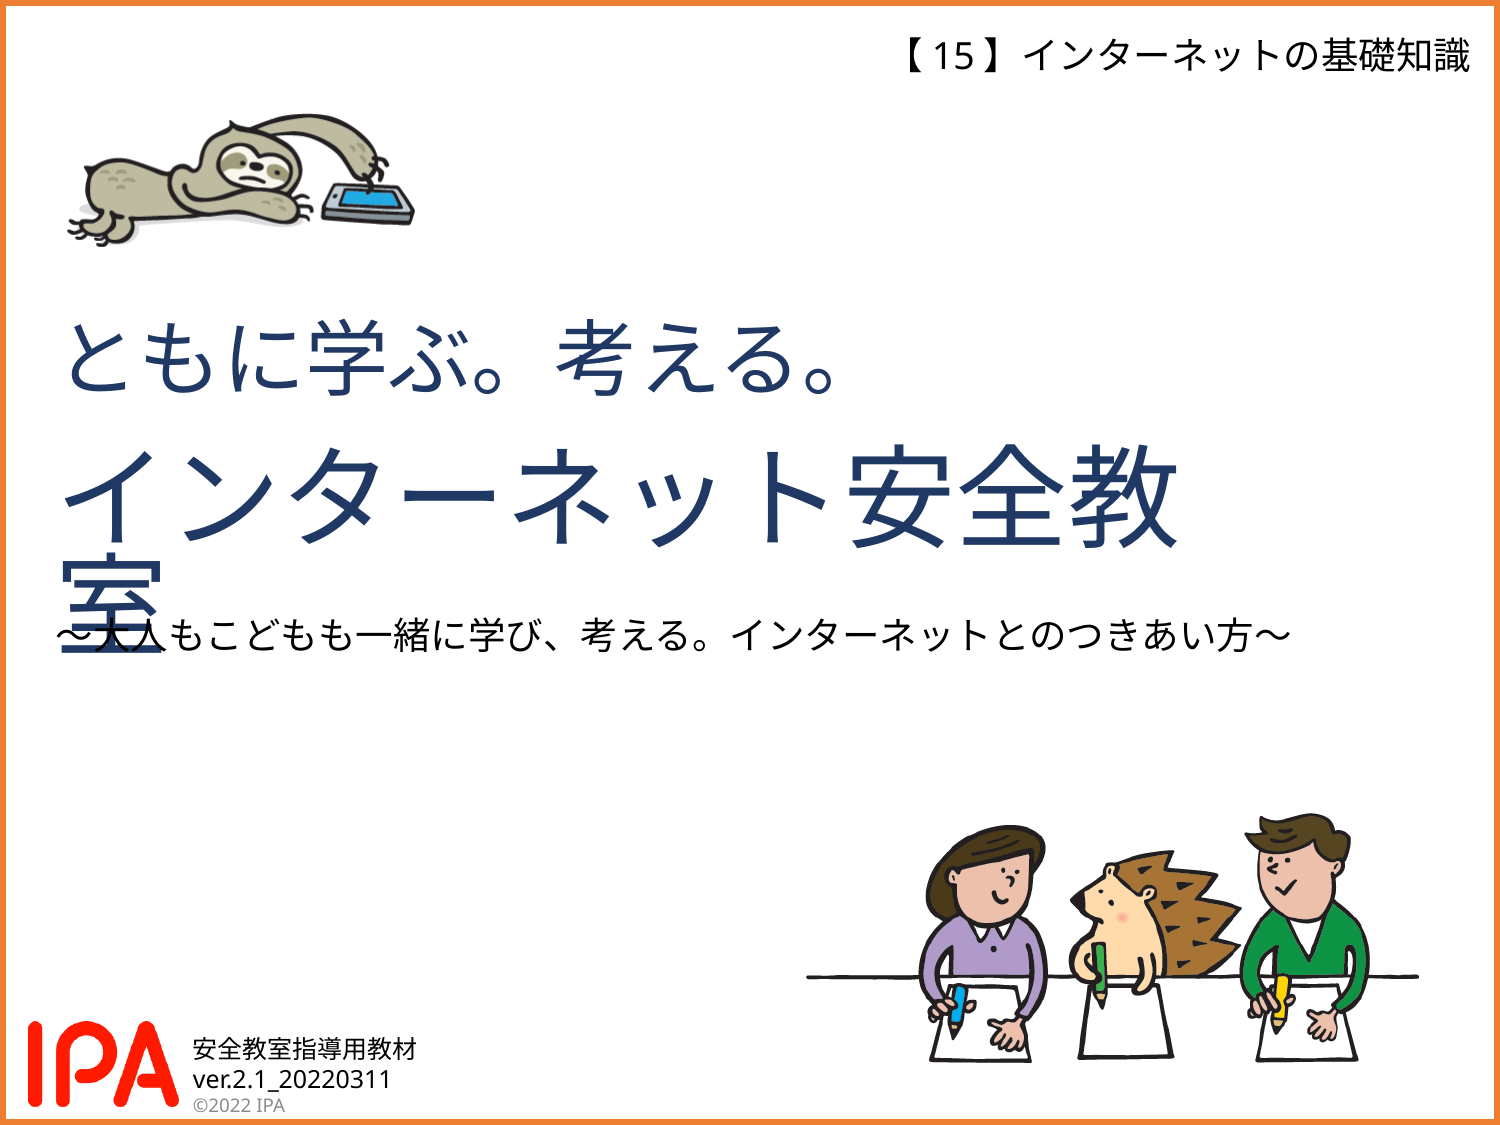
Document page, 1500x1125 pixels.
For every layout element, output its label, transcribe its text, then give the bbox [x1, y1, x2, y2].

picture [28, 1021, 179, 1107]
text_box 【15】インターネットの基礎知識 [870, 25, 1500, 85]
picture [57, 90, 422, 274]
picture [797, 808, 1439, 1109]
